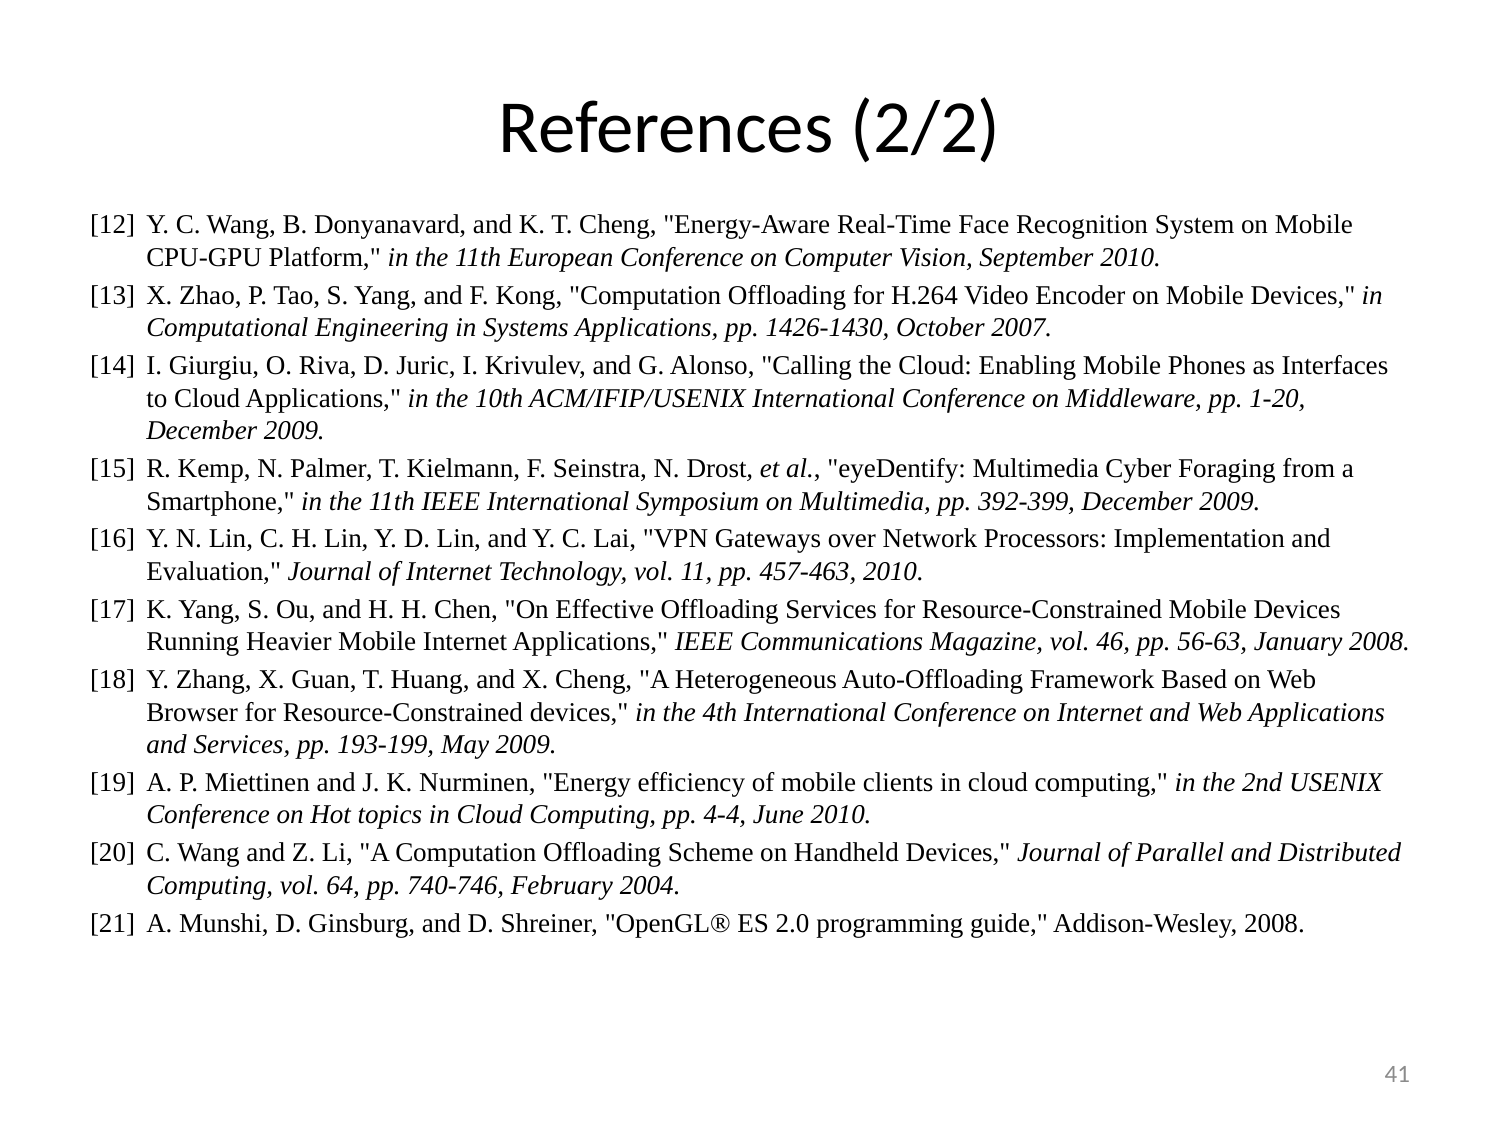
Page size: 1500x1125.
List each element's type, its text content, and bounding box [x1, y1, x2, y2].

list [12] Y. C. Wang, B. Donyanavard, and K. T. Cheng, "Energy-Aware Real-Time Face Recognition System on Mobile CPU-GPU Platform," in the 11th European Conference on Computer Vision, September 2010. [13] X. Zhao, P. Tao, S. Yang, and F. Kong, "Computation Offloading for H.264 Video Encoder on Mobile Devices," in Computational Engineering in Systems Applications, pp. 1426-1430, October 2007. [14] I. Giurgiu, O. Riva, D. Juric, I. Krivulev, and G. Alonso, "Calling the Cloud: Enabling Mobile Phones as Interfaces to Cloud Applications," in the 10th ACM/IFIP/USENIX International Conference on Middleware, pp. 1-20, December 2009. [15] R. Kemp, N. Palmer, T. Kielmann, F. Seinstra, N. Drost, et al., "eyeDentify: Multimedia Cyber Foraging from a Smartphone," in the 11th IEEE International Symposium on Multimedia, pp. 392-399, December 2009. [16] Y. N. Lin, C. H. Lin, Y. D. Lin, and Y. C. Lai, "VPN Gateways over Network Processors: Implementation and Evaluation," Journal of Internet Technology, vol. 11, pp. 457-463, 2010. [17] K. Yang, S. Ou, and H. H. Chen, "On Effective Offloading Services for Resource-Constrained Mobile Devices Running Heavier Mobile Internet Applications," IEEE Communications Magazine, vol. 46, pp. 56-63, January 2008. [18] Y. Zhang, X. Guan, T. Huang, and X. Cheng, "A Heterogeneous Auto-Offloading Framework Based on Web Browser for Resource-Constrained devices," in the 4th International Conference on Internet and Web Applications and Services, pp. 193-199, May 2009. [19] A. P. Miettinen and J. K. Nurminen, "Energy efficiency of mobile clients in cloud computing," in the 2nd USENIX Conference on Hot topics in Cloud Computing, pp. 4-4, June 2010. [20] C. Wang and Z. Li, "A Computation Offloading Scheme on Handheld Devices," Journal of Parallel and Distributed Computing, vol. 64, pp. 740-746, February 2004. [21] A. Munshi, D. Ginsburg, and D. Shreiner, "OpenGL® ES 2.0 programming guide," Addison-Wesley, 2008. [75, 199, 1425, 1032]
slide_number 41 [1074, 1042, 1425, 1103]
title References (2/2) [75, 45, 1425, 199]
